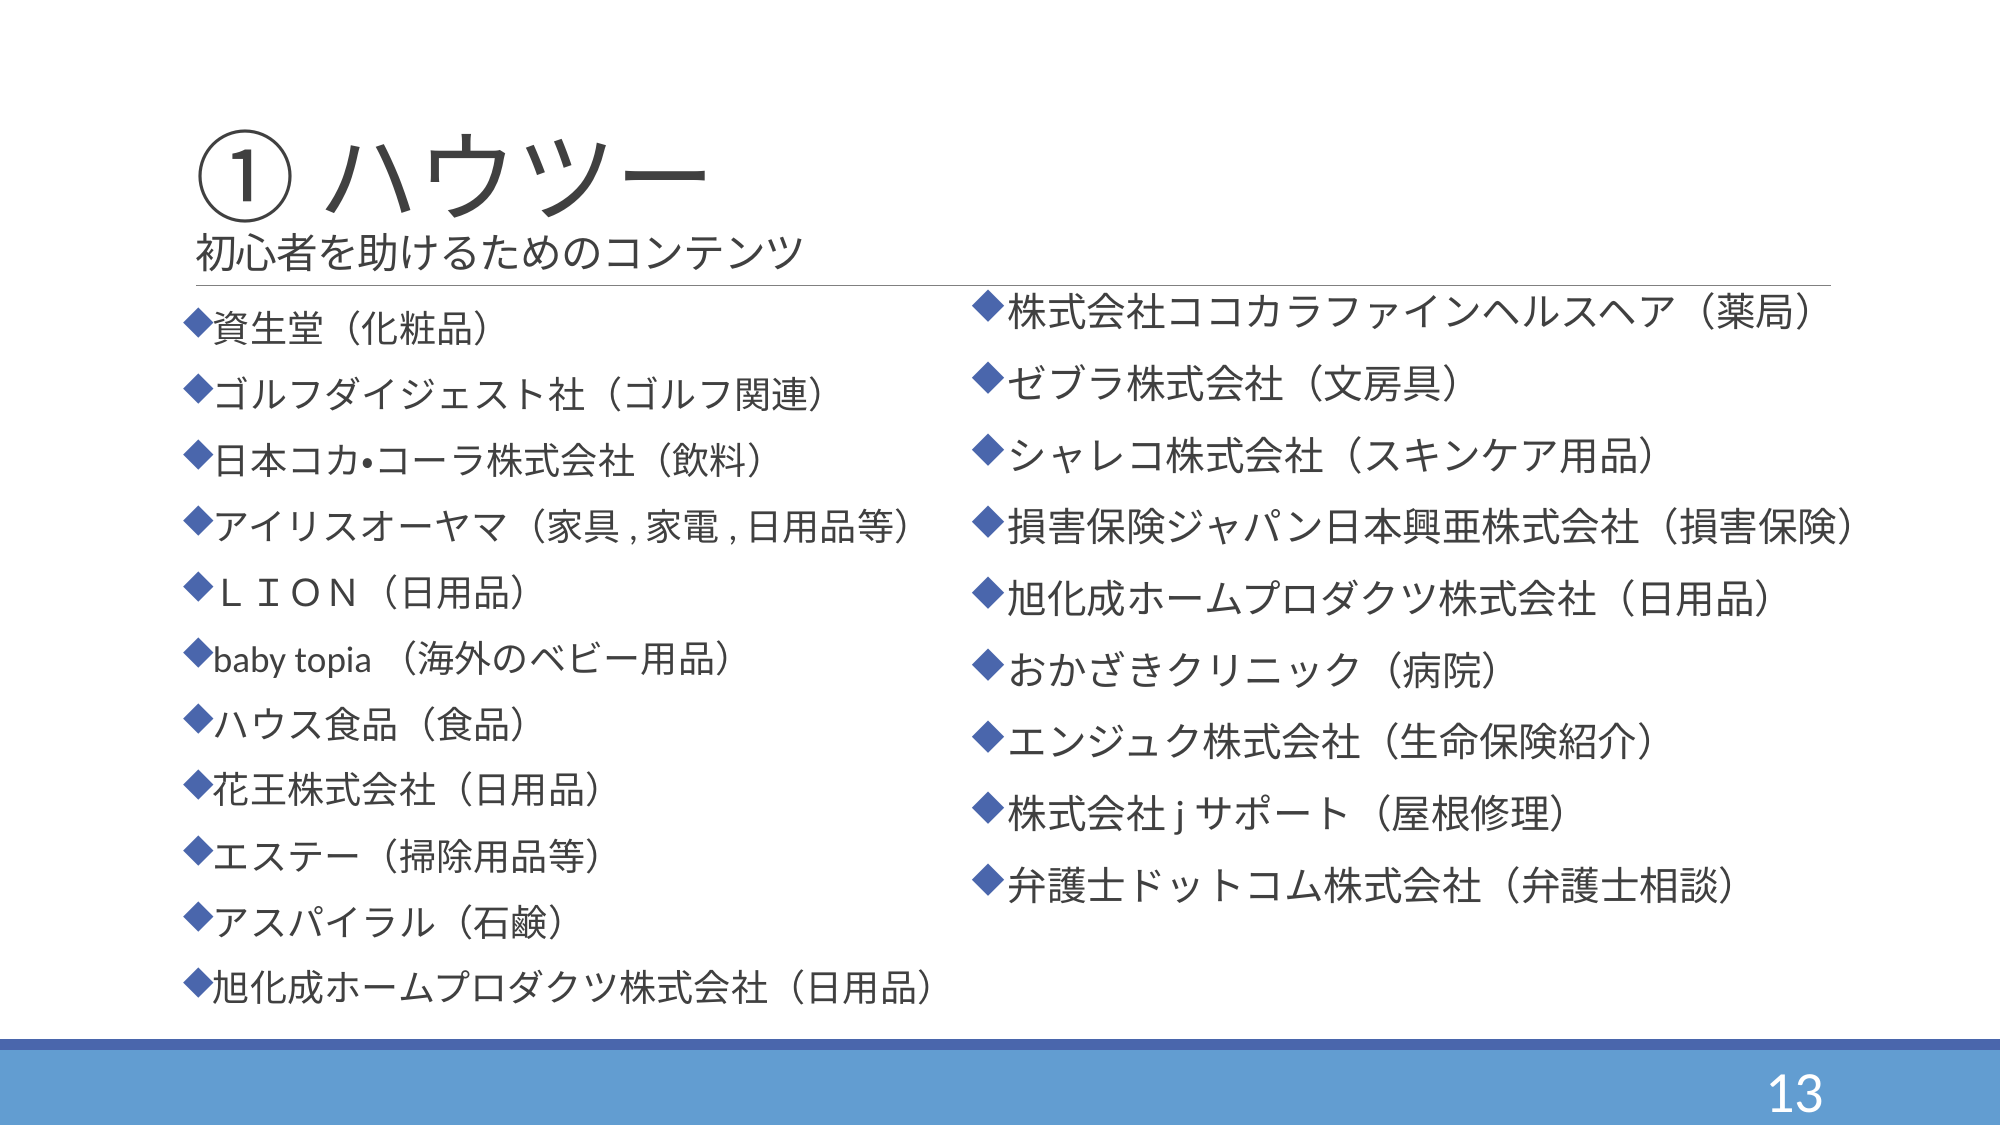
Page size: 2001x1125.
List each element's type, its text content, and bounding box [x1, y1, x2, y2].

text_box 株式会社ココカラファインヘルスヘア（薬局） ゼブラ株式会社（文房具） シャレコ株式会社（スキンケア用品） 損害保険ジャパン日本興亜株式会社（損害保険） 旭化成ホームプロダクツ株式会社（日用品） おかざきクリニック（病院） エンジュク株式会社（生命保険紹介） 株式会社jサポート（屋根修理） 弁護士ドットコム株式会社（弁護士相談） [968, 284, 2000, 945]
list 資生堂（化粧品） ゴルフダイジェスト社（ゴルフ関連） 日本コカ・コーラ株式会社（飲料） アイリスオーヤマ（家具,家電,日用品等） ＬＩＯＮ（日用品） baby topia（海外のベビー用品） ハウス食品（食品） 花王株式会社（日用品） エステー（掃除用品等） アスパイラル（石鹸） 旭化成ホームプロダクツ株式会社（日用品） [180, 302, 1830, 1019]
slide_number 13 [1624, 1059, 1840, 1120]
title ①ハウツー 初心者を助けるためのコンテンツ [180, 47, 1830, 285]
